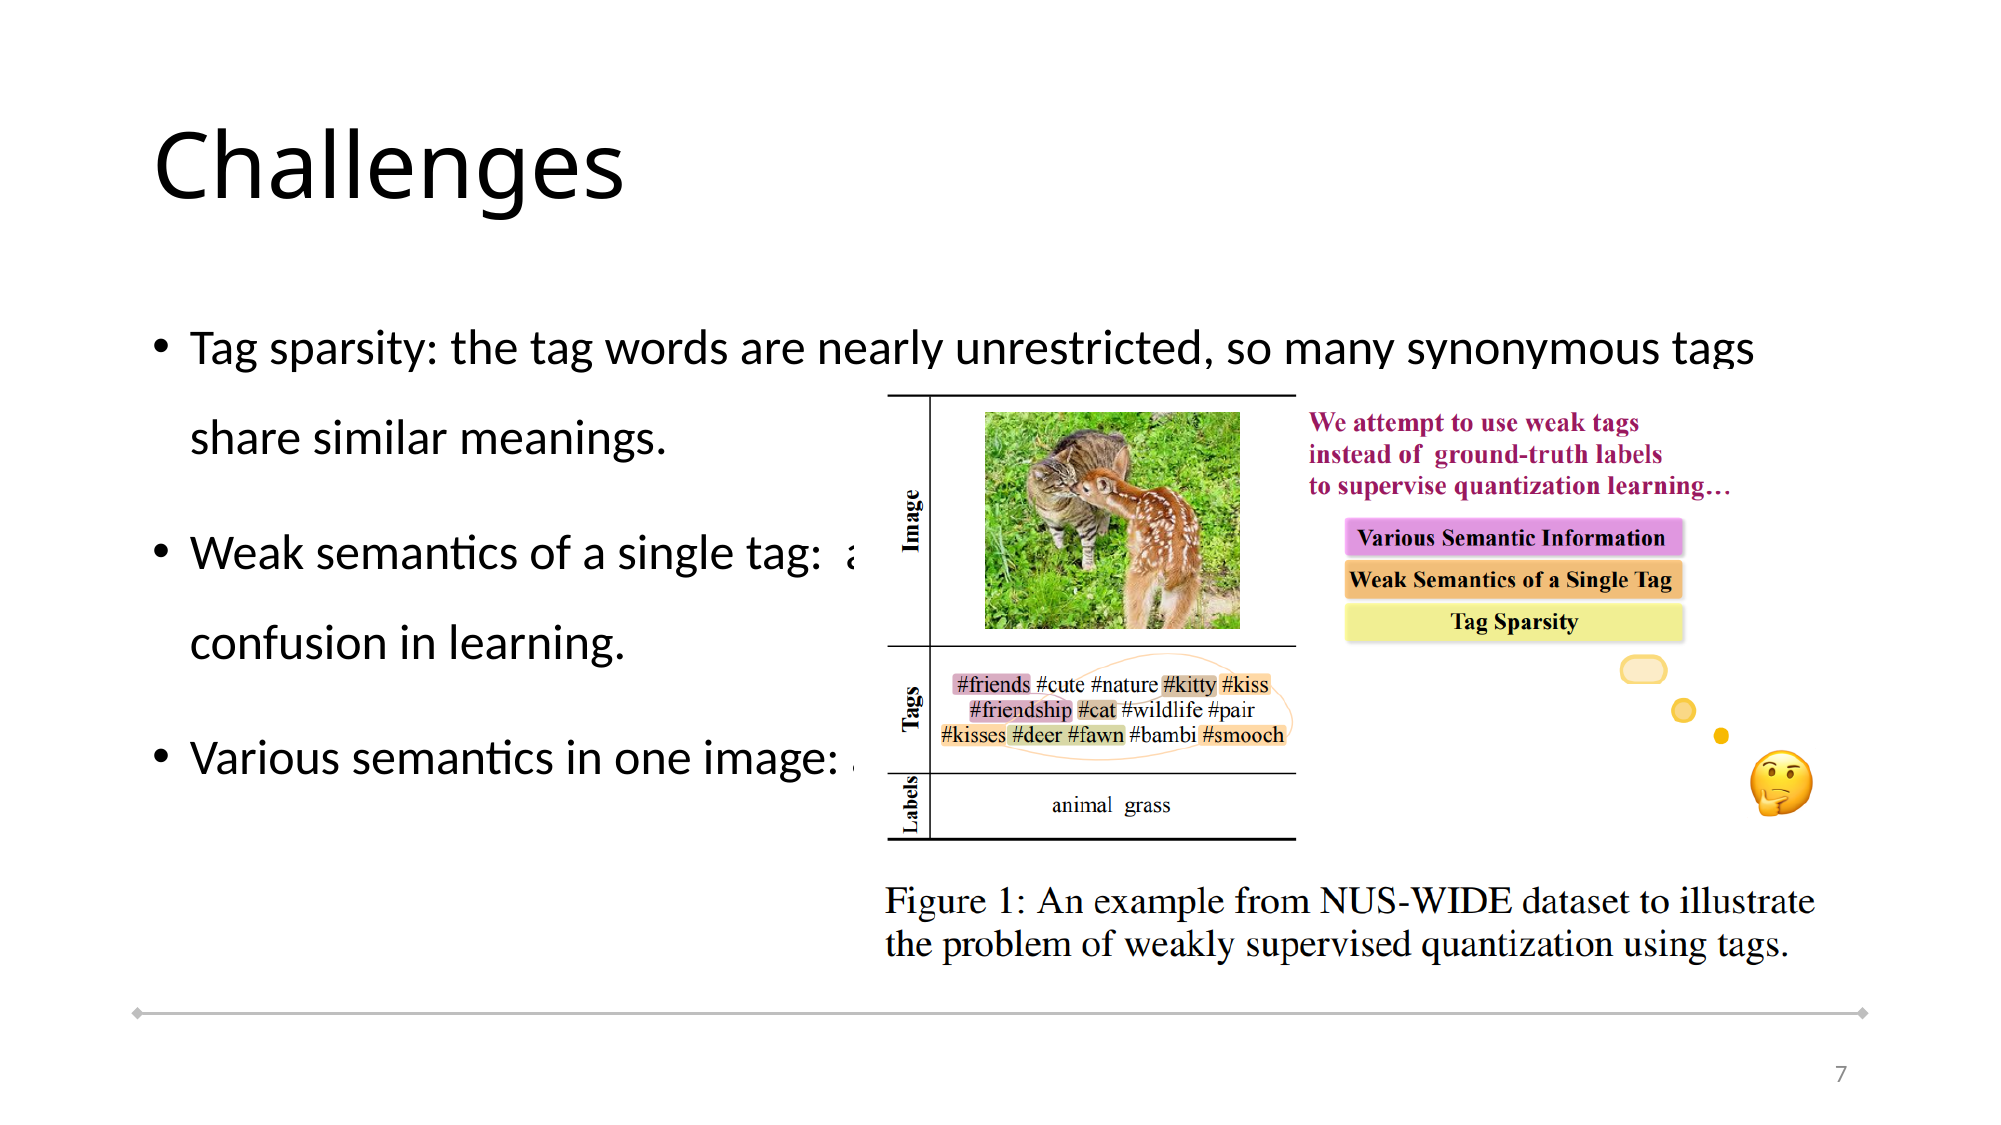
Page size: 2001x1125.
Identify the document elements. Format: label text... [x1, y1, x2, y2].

title Challenges [137, 59, 1863, 277]
picture [854, 369, 1863, 993]
slide_number 7 [1412, 1042, 1863, 1103]
list Tag sparsity: the tag words are nearly unrestricted, so many synonymous tags share similar meanings. Weak semantics of a single tag: a single tag can be semantically vague, leading to confusion in learning. Various semantics in one image: an image may contain multiple concepts. [137, 277, 1863, 1012]
